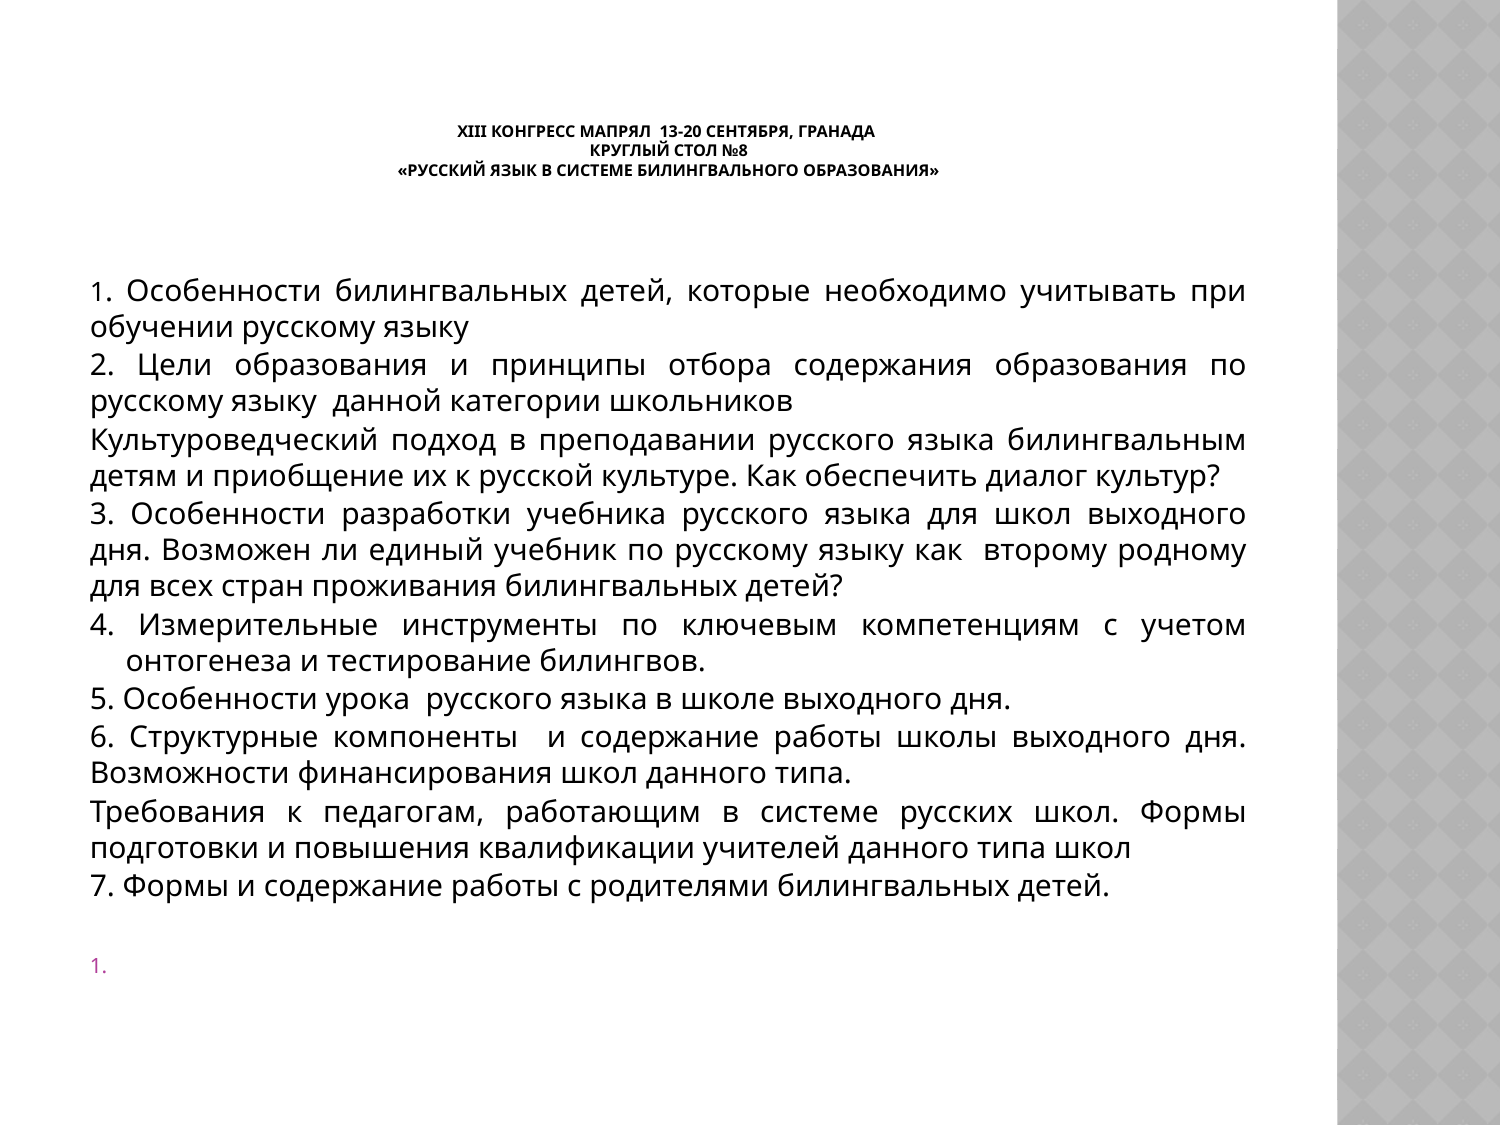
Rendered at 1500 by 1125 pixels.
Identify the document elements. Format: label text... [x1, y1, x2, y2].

list 1. Особенности билингвальных детей, которые необходимо учитывать при обучении русскому языку 2. Цели образования и принципы отбора содержания образования по русскому языку данной категории школьников Культуроведческий подход в преподавании русского языка билингвальным детям и приобщение их к русской культуре. Как обеспечить диалог культур? 3. Особенности разработки учебника русского языка для школ выходного дня. Возможен ли единый учебник по русскому языку как второму родному для всех стран проживания билингвальных детей? 4. Измерительные инструменты по ключевым компетенциям с учетом онтогенеза и тестирование билингвов. 5. Особенности урока русского языка в школе выходного дня. 6. Структурные компоненты и содержание работы школы выходного дня. Возможности финансирования школ данного типа. Требования к педагогам, работающим в системе русских школ. Формы подготовки и повышения квалификации учителей данного типа школ 7. Формы и содержание работы с родителями билингвальных детей. [75, 264, 1263, 1059]
title XIII Конгресс МАПРЯЛ 13-20 сентября, Гранада Круглый стол №8 «Русский язык в системе билингвального образования» [75, 30, 1263, 219]
